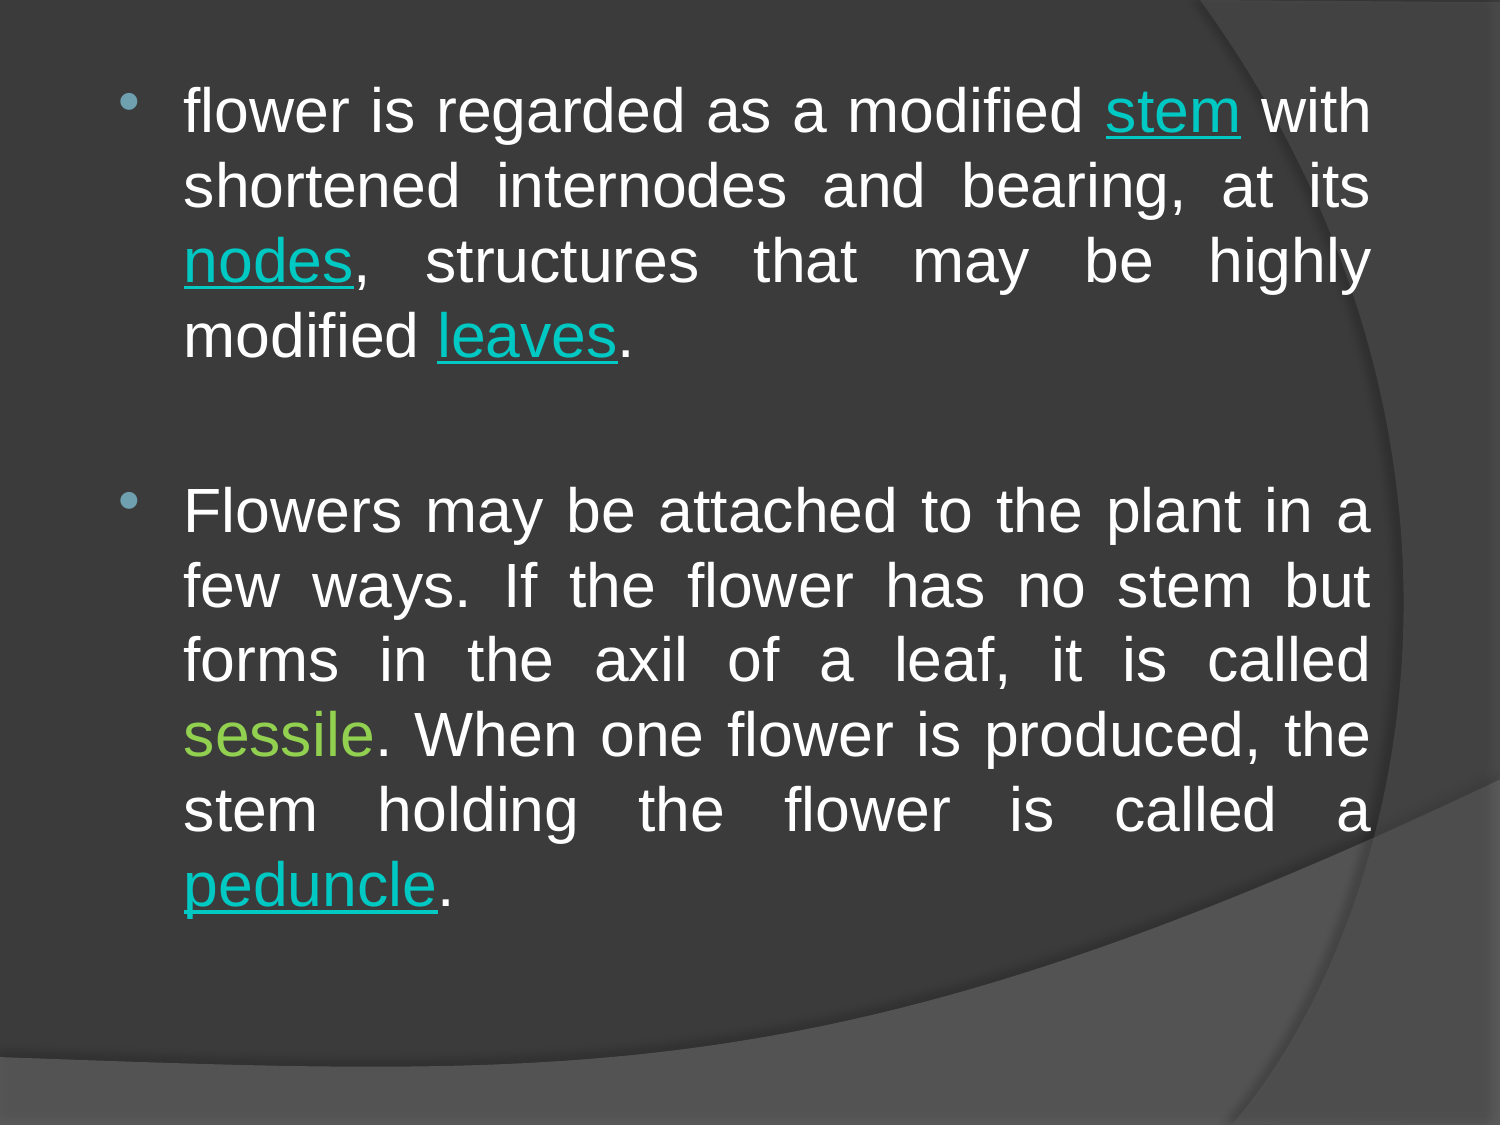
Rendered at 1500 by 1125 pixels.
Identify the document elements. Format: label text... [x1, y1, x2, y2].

list flower is regarded as a modified stem with shortened internodes and bearing, at its nodes, structures that may be highly modified leaves. Flowers may be attached to the plant in a few ways. If the flower has no stem but forms in the axil of a leaf, it is called sessile. When one flower is produced, the stem holding the flower is called a peduncle. [99, 62, 1388, 1025]
